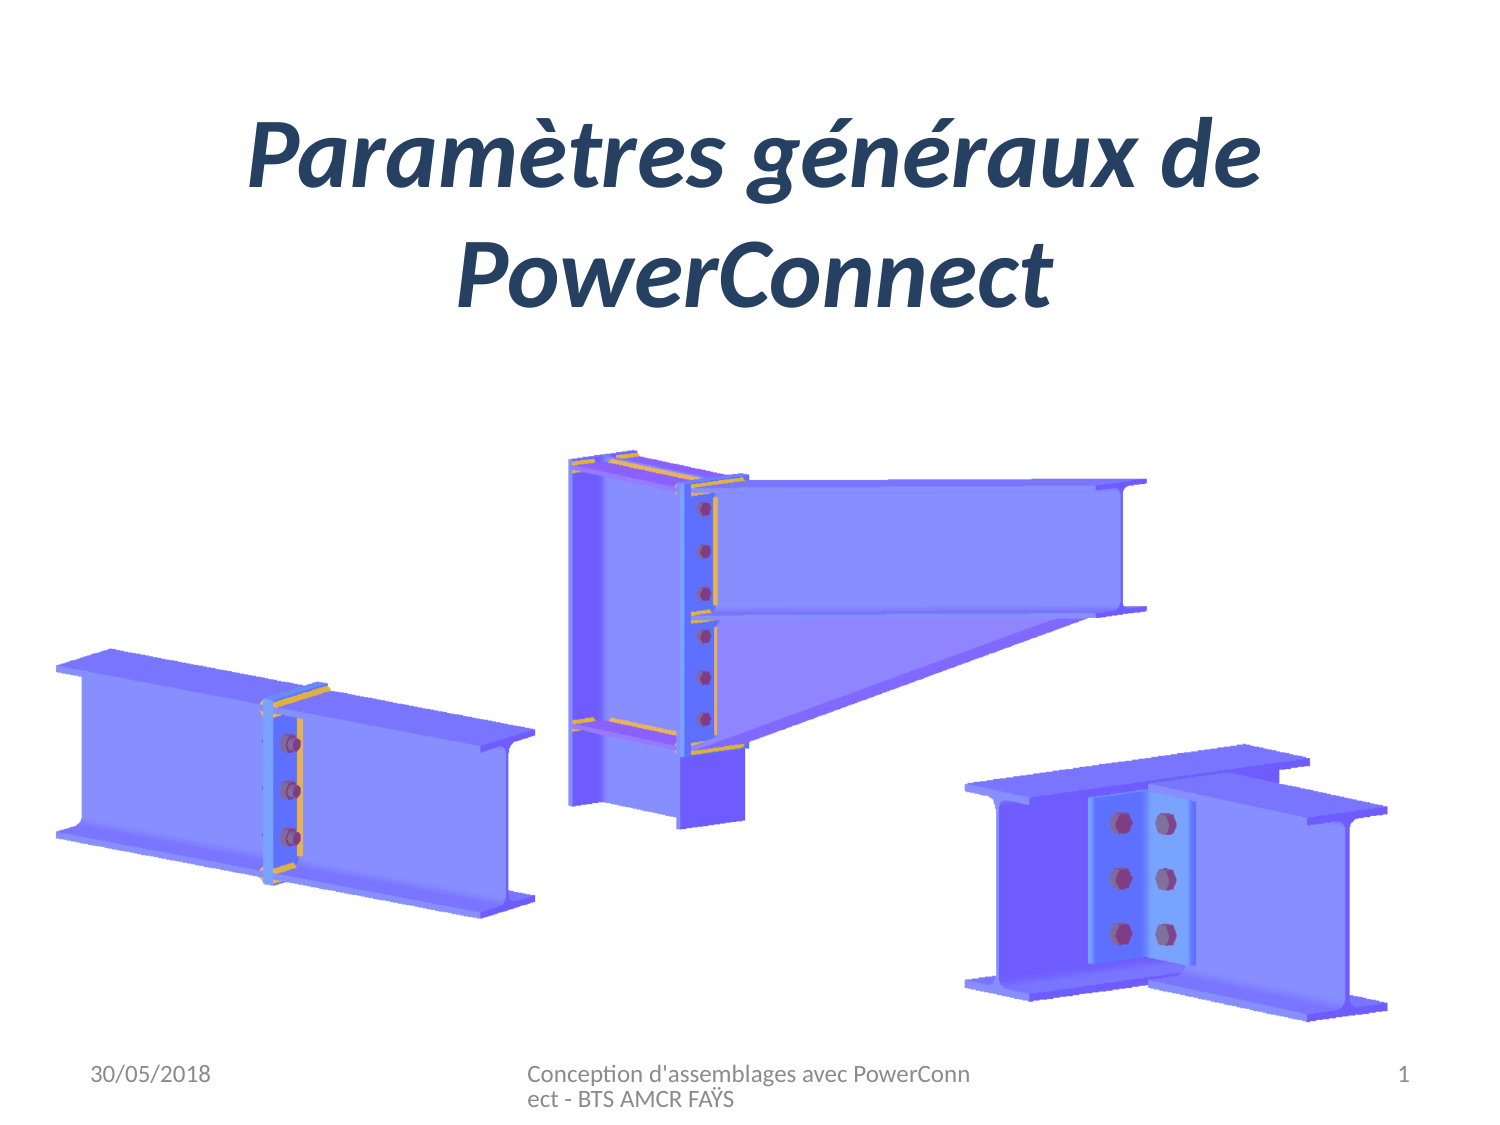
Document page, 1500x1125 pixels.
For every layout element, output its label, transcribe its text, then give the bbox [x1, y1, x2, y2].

footer Conception d'assemblages avec PowerConnect - BTS AMCR FAŸS [512, 1042, 988, 1103]
picture [34, 433, 1425, 1040]
slide_number 1 [1074, 1047, 1425, 1103]
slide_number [75, 1042, 425, 1103]
title Paramètres généraux de PowerConnect [117, 35, 1393, 380]
